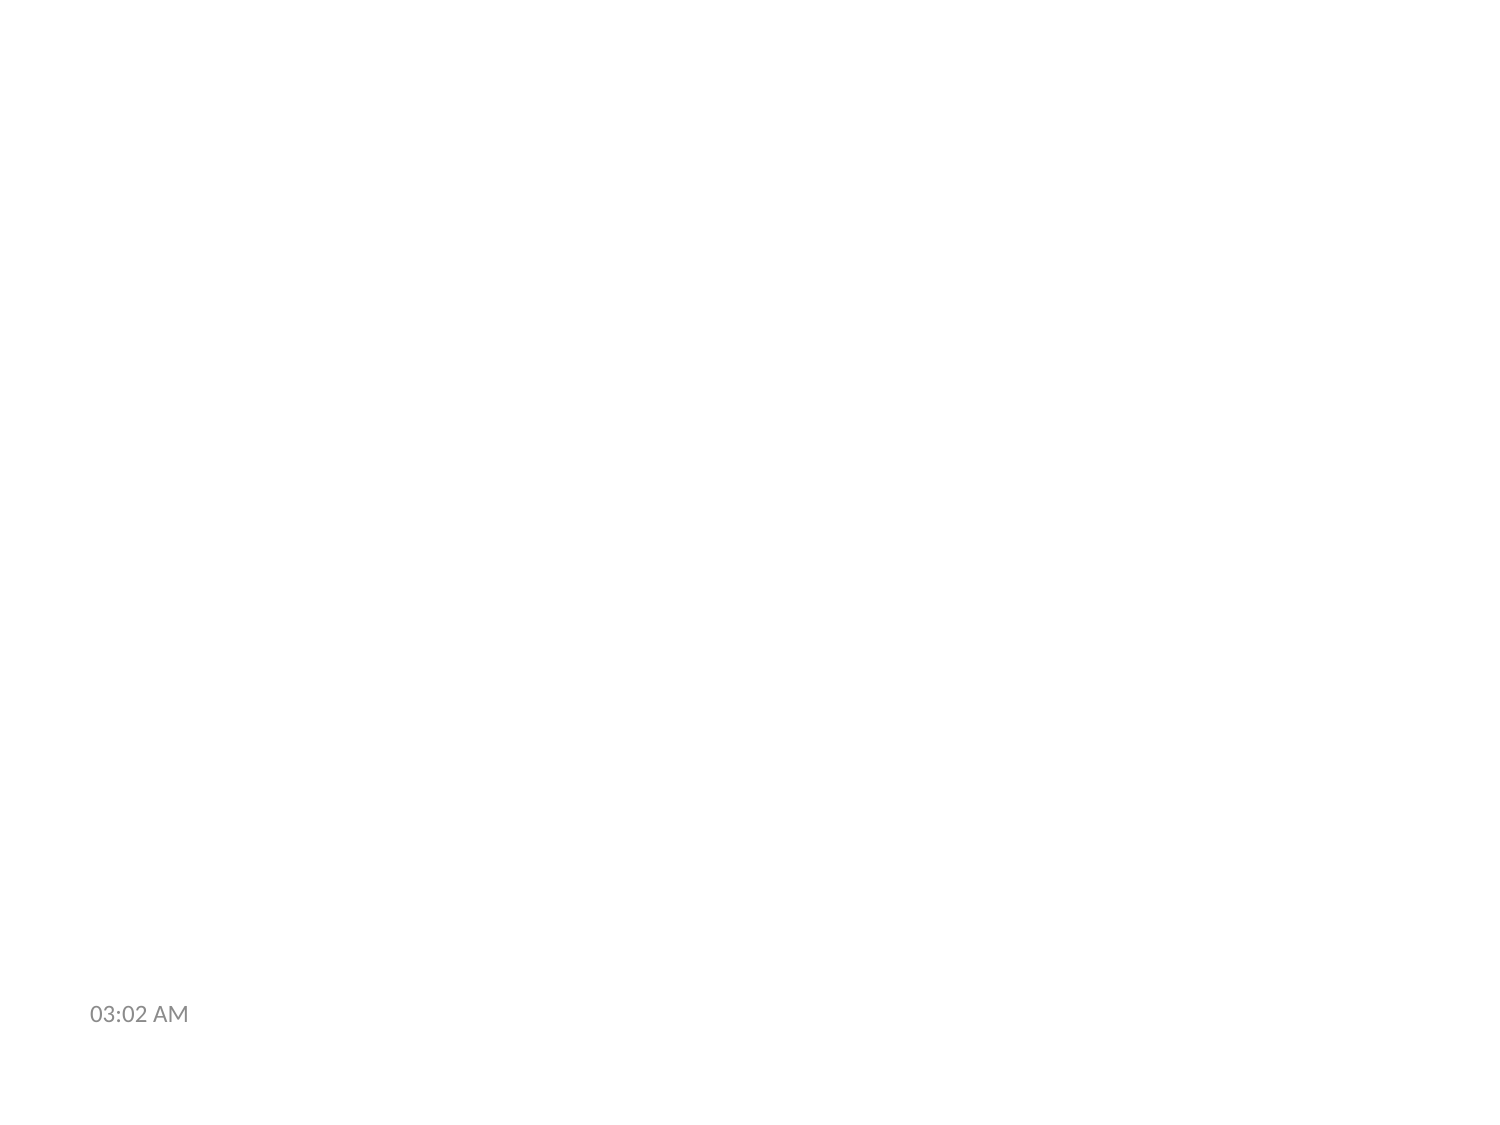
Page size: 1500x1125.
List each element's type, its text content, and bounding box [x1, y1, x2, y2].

text_box 3:35 PM [75, 982, 425, 1043]
